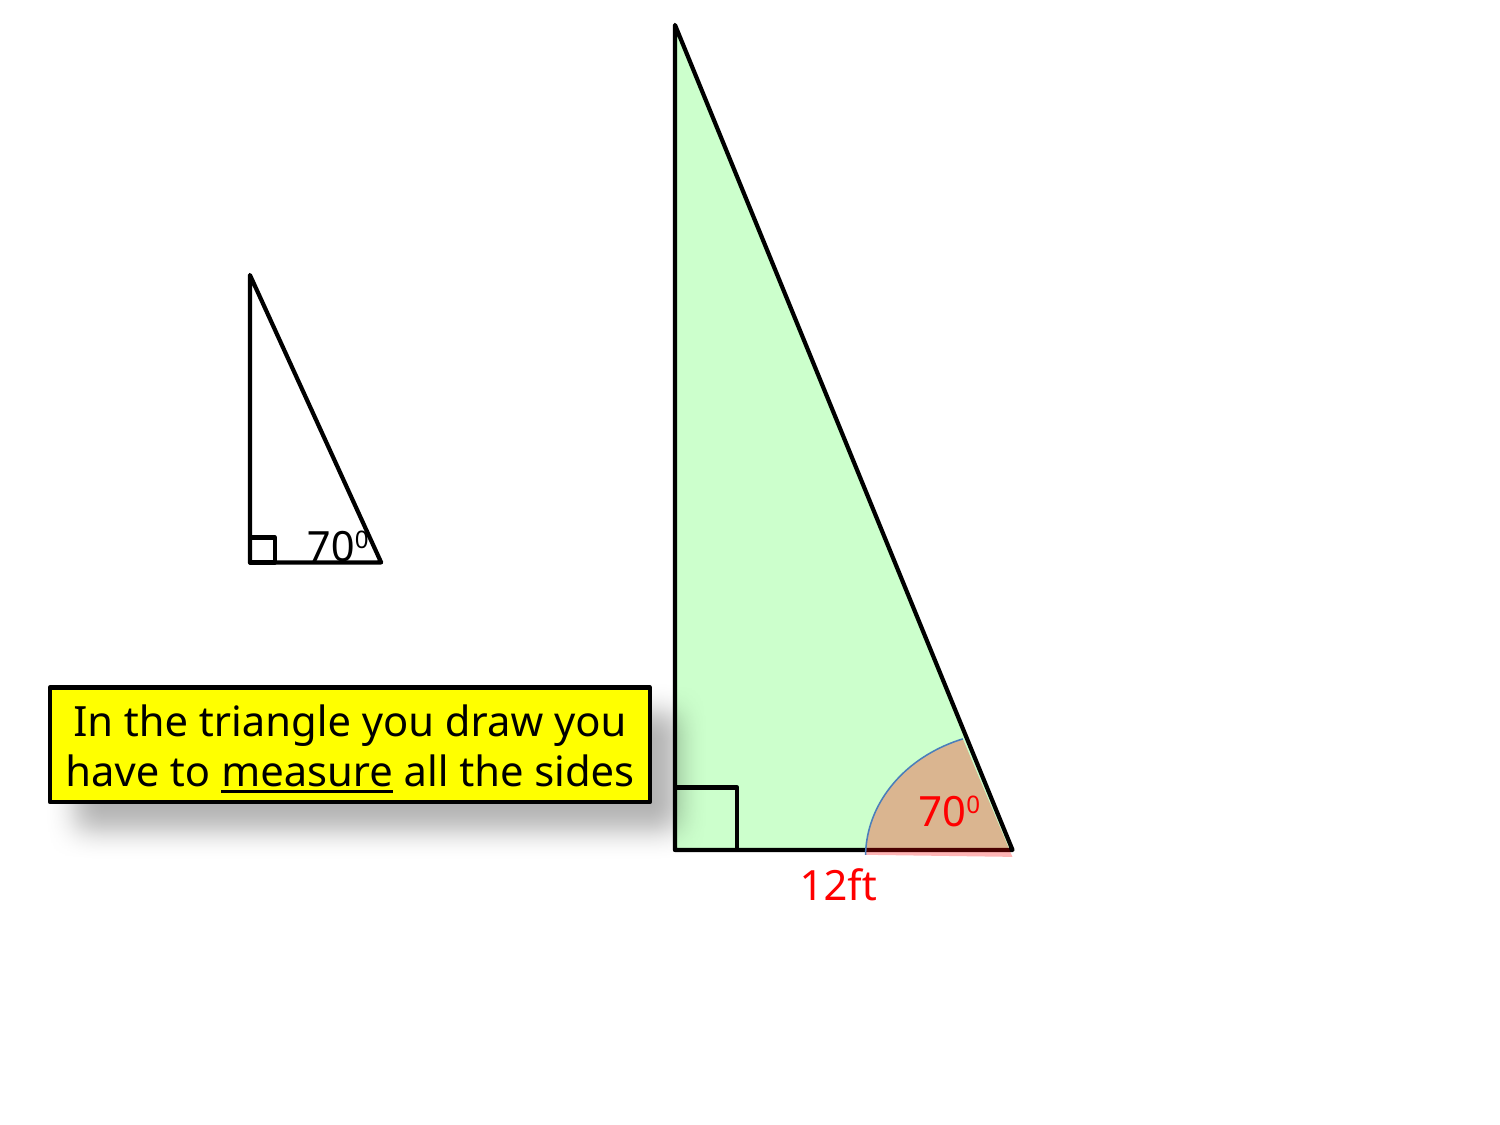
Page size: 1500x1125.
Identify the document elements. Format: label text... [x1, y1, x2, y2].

text_box 12ft [784, 859, 892, 916]
text_box [248, 535, 277, 565]
text_box [247, 272, 361, 565]
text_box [674, 24, 1013, 851]
text_box In the triangle you draw you have to measure all the sides [49, 687, 650, 803]
text_box 700 [292, 512, 384, 578]
